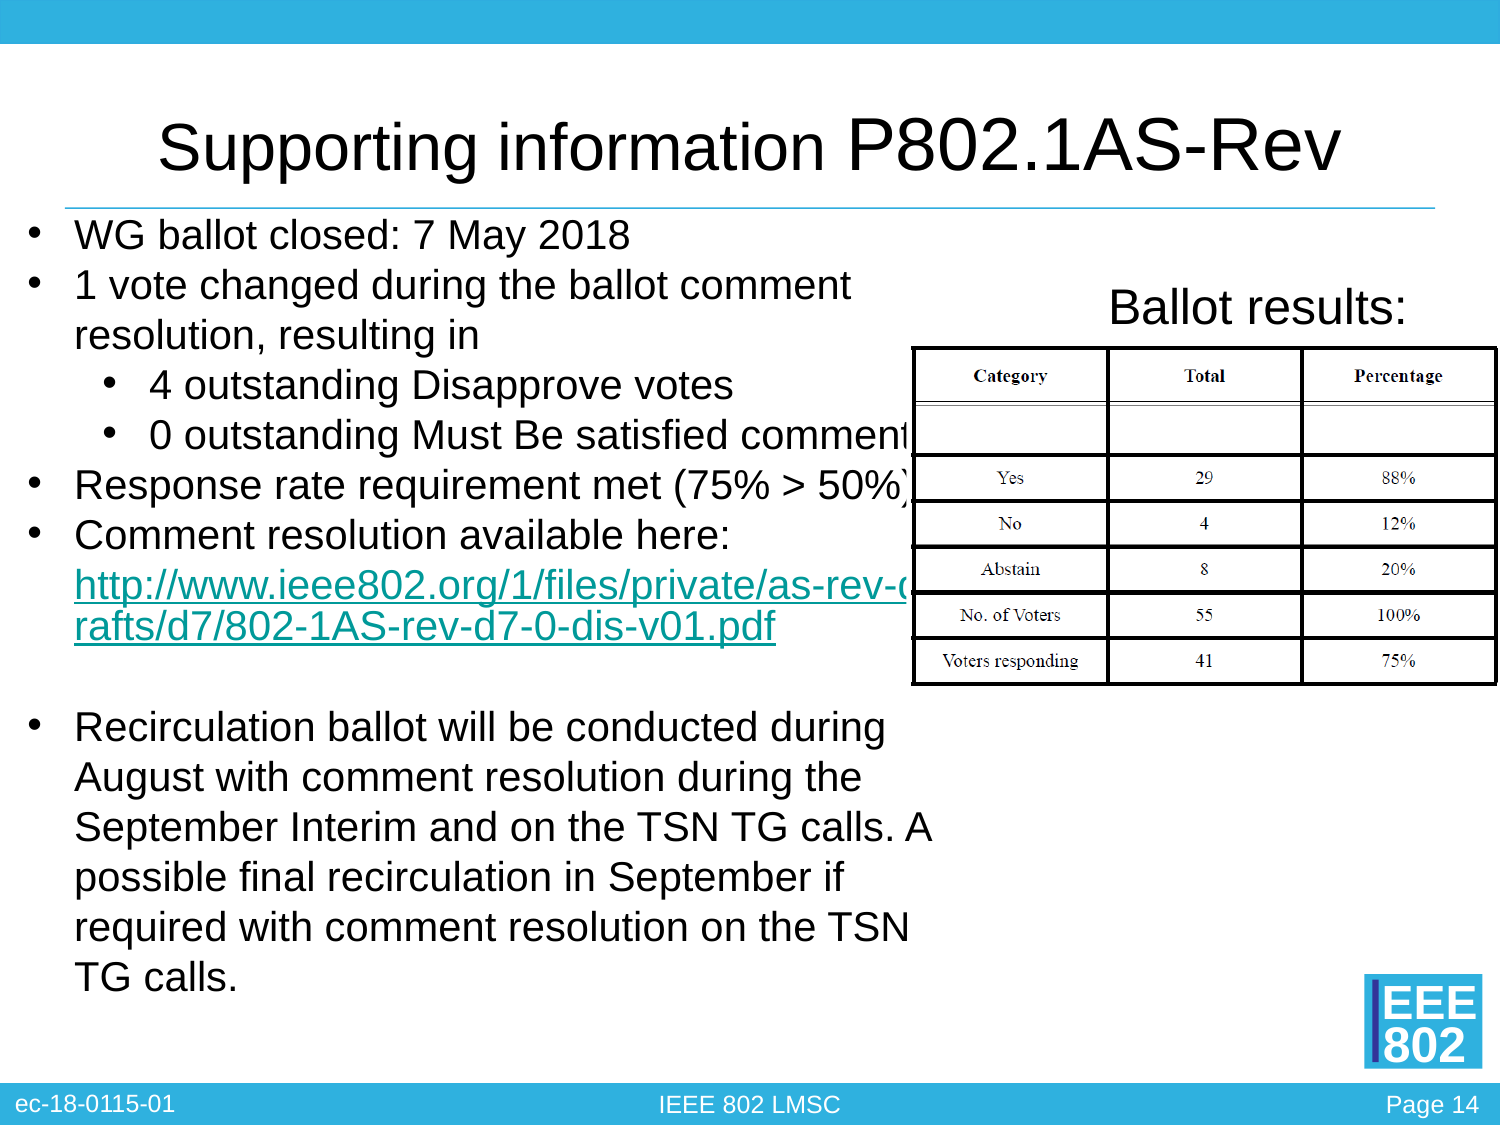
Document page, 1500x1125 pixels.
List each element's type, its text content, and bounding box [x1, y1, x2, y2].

text_box WG ballot closed: 7 May 2018 1 vote changed during the ballot comment resolution, resulting in 4 outstanding Disapprove votes 0 outstanding Must Be satisfied comments Response rate requirement met (75% > 50%) Comment resolution available here: http://www.ieee802.org/1/files/private/as-rev-drafts/d7/802-1AS-rev-d7-0-dis-v01.pdf Recirculation ballot will be conducted during August with comment resolution during the September Interim and on the TSN TG calls. A possible final recirculation in September if required with comment resolution on the TSN TG calls. [12, 200, 950, 966]
title Supporting information P802.1AS-Rev [75, 75, 1425, 205]
text_box Ballot results: [1093, 267, 1423, 340]
picture [906, 340, 1500, 690]
